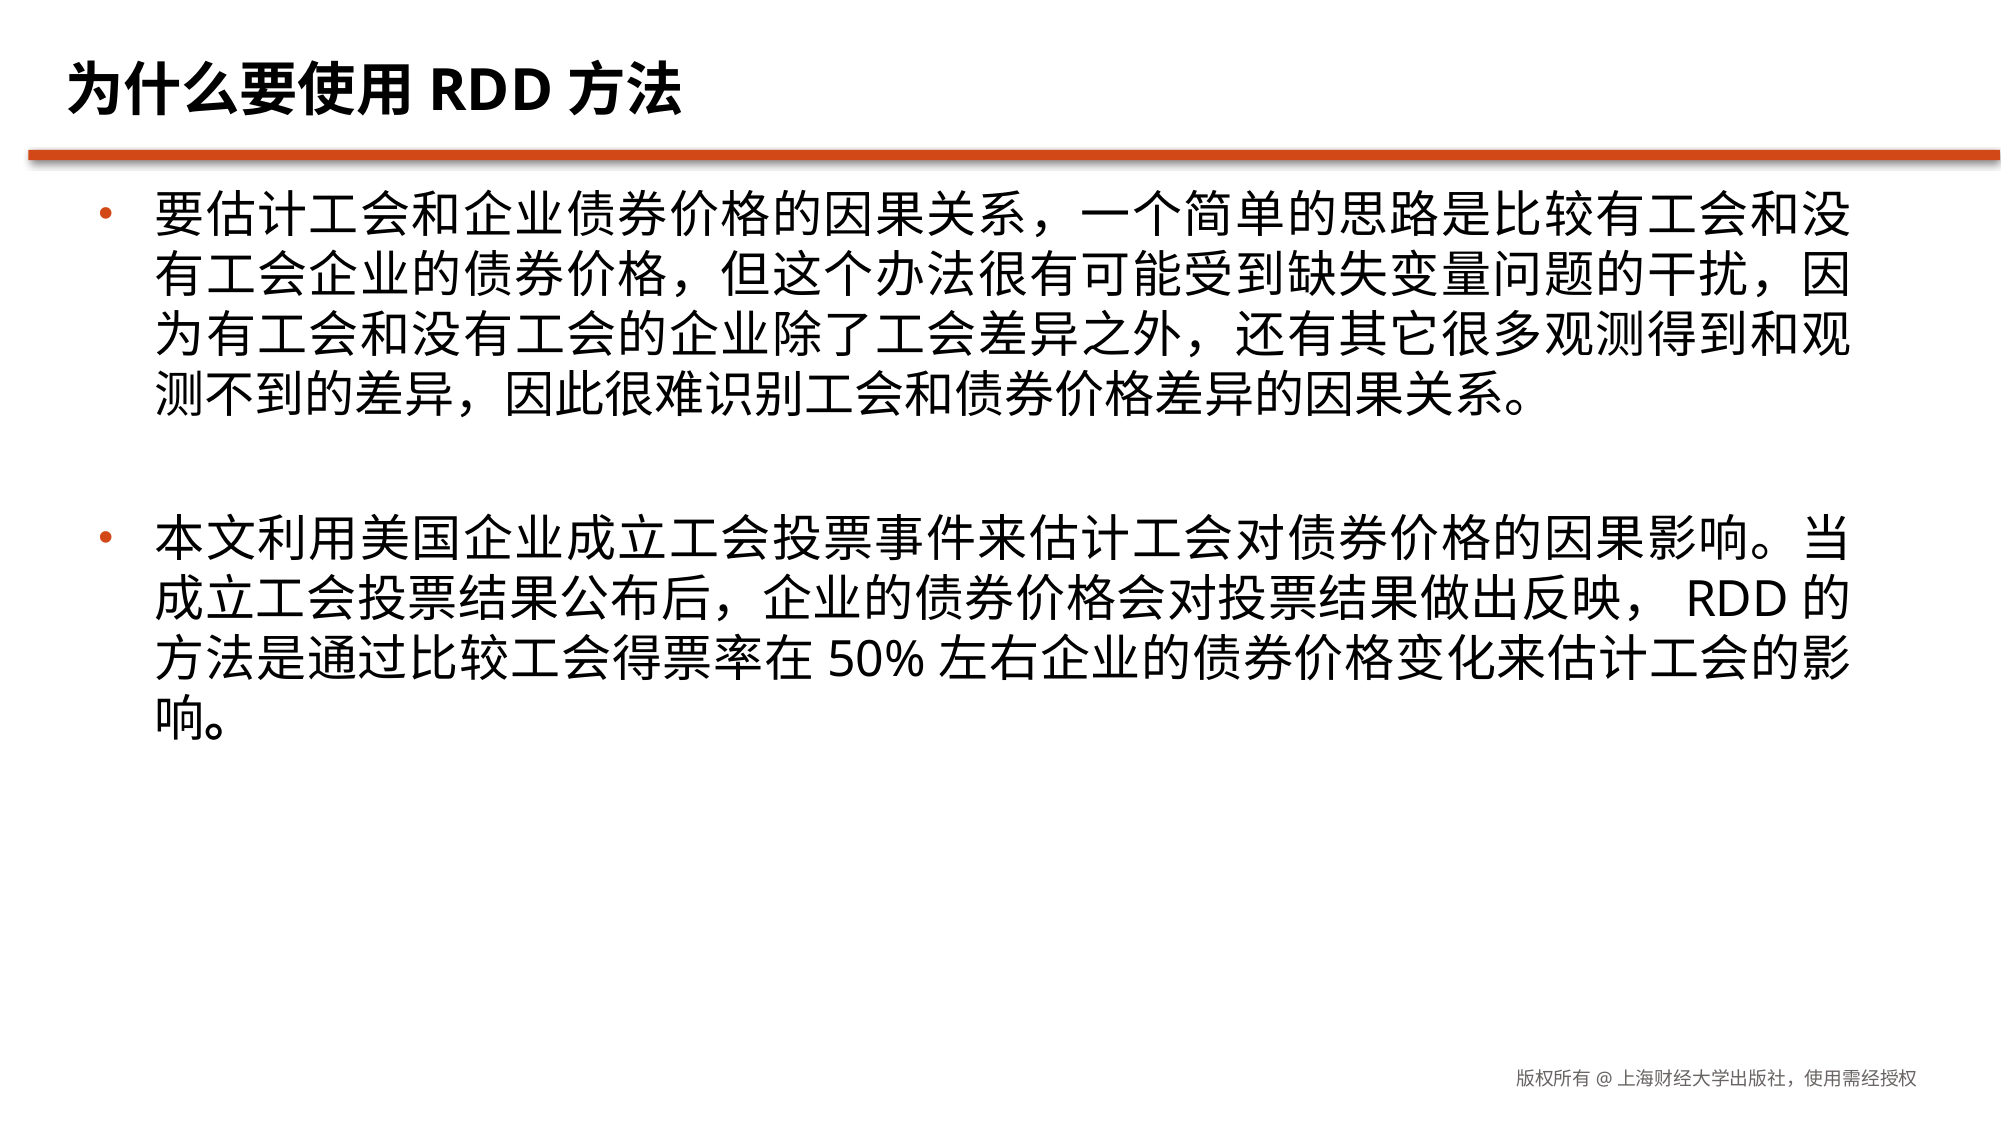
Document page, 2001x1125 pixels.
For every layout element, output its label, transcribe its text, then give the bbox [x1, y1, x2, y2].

footer 版权所有@上海财经大学出版社，使用需经授权 [1483, 1046, 1950, 1109]
list 要估计工会和企业债券价格的因果关系，一个简单的思路是比较有工会和没有工会企业的债券价格，但这个办法很有可能受到缺失变量问题的干扰，因为有工会和没有工会的企业除了工会差异之外，还有其它很多观测得到和观测不到的差异，因此很难识别工会和债券价格差异的因果关系。 本文利用美国企业成立工会投票事件来估计工会对债券价格的因果影响。当成立工会投票结果公布后，企业的债券价格会对投票结果做出反映，RDD的方法是通过比较工会得票率在50%左右企业的债券价格变化来估计工会的影响。 [83, 174, 1867, 1032]
title 为什么要使用RDD方法 [50, 50, 1825, 138]
